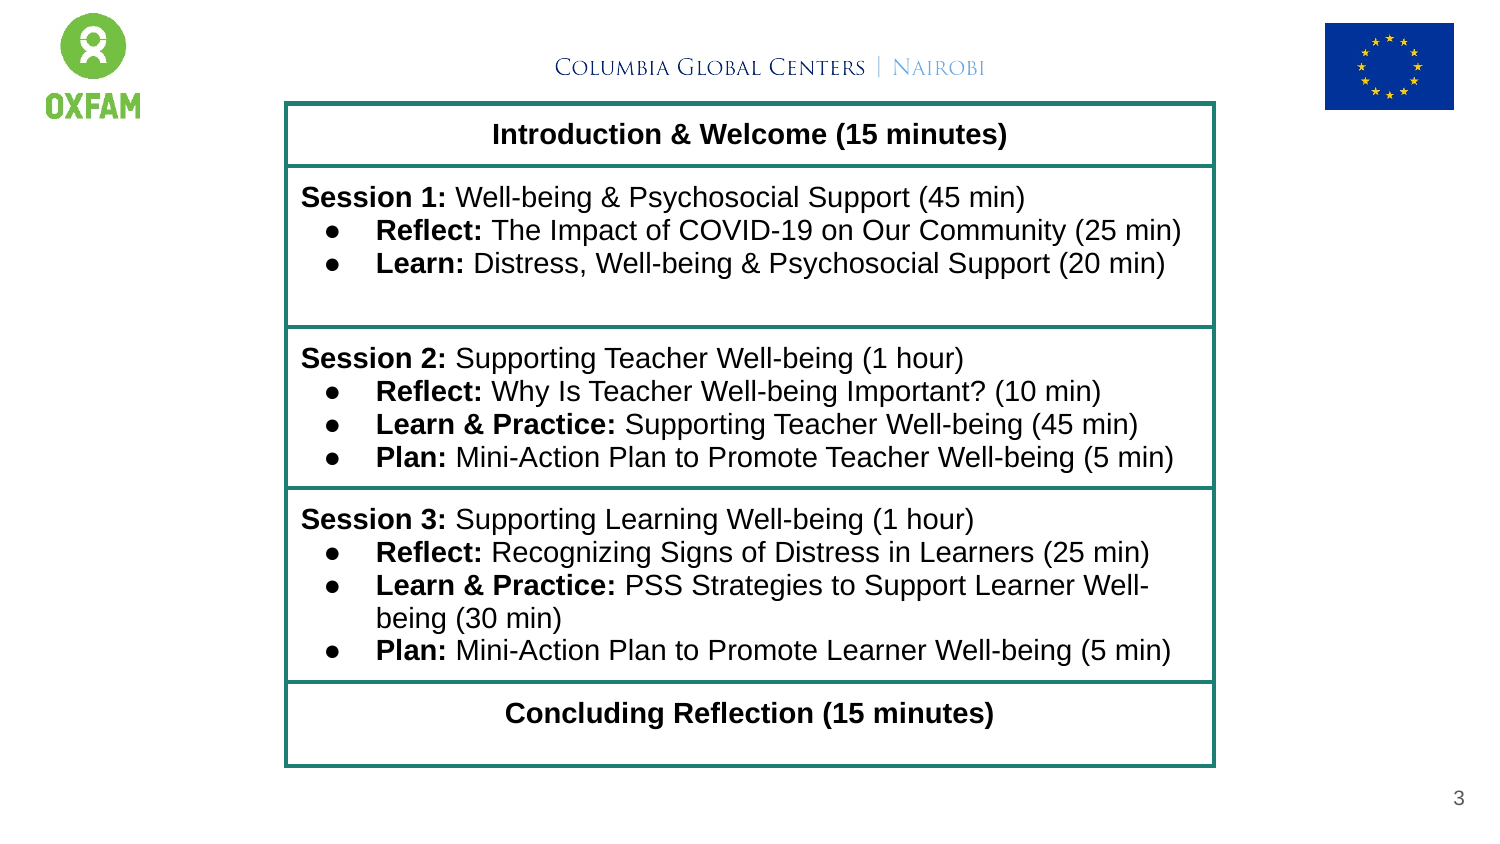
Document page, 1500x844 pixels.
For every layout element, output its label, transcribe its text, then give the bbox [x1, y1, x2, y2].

table_cell Session 2: Supporting Teacher Well-being (1 hour) Reflect: Why Is Teacher Well-being Important? (10 min) Learn & Practice: Supporting Teacher Well-being (45 min) Plan: Mini-Action Plan to Promote Teacher Well-being (5 min) [288, 329, 1212, 486]
slide_number 3 [1389, 764, 1480, 830]
picture [45, 13, 141, 120]
picture [530, 27, 1010, 106]
picture [1325, 23, 1455, 110]
table_cell Session 1: Well-being & Psychosocial Support (45 min) Reflect: The Impact of COVID-19 on Our Community (25 min) Learn: Distress, Well-being & Psychosocial Support (20 min) [288, 168, 1212, 325]
table_cell Concluding Reflection (15 minutes) [288, 684, 1212, 764]
table_cell Session 3: Supporting Learning Well-being (1 hour) Reflect: Recognizing Signs of Distress in Learners (25 min) Learn & Practice: PSS Strategies to Support Learner Well-being (30 min) Plan: Mini-Action Plan to Promote Learner Well-being (5 min) [288, 490, 1212, 680]
table_header Introduction & Welcome (15 minutes) [288, 106, 1212, 164]
